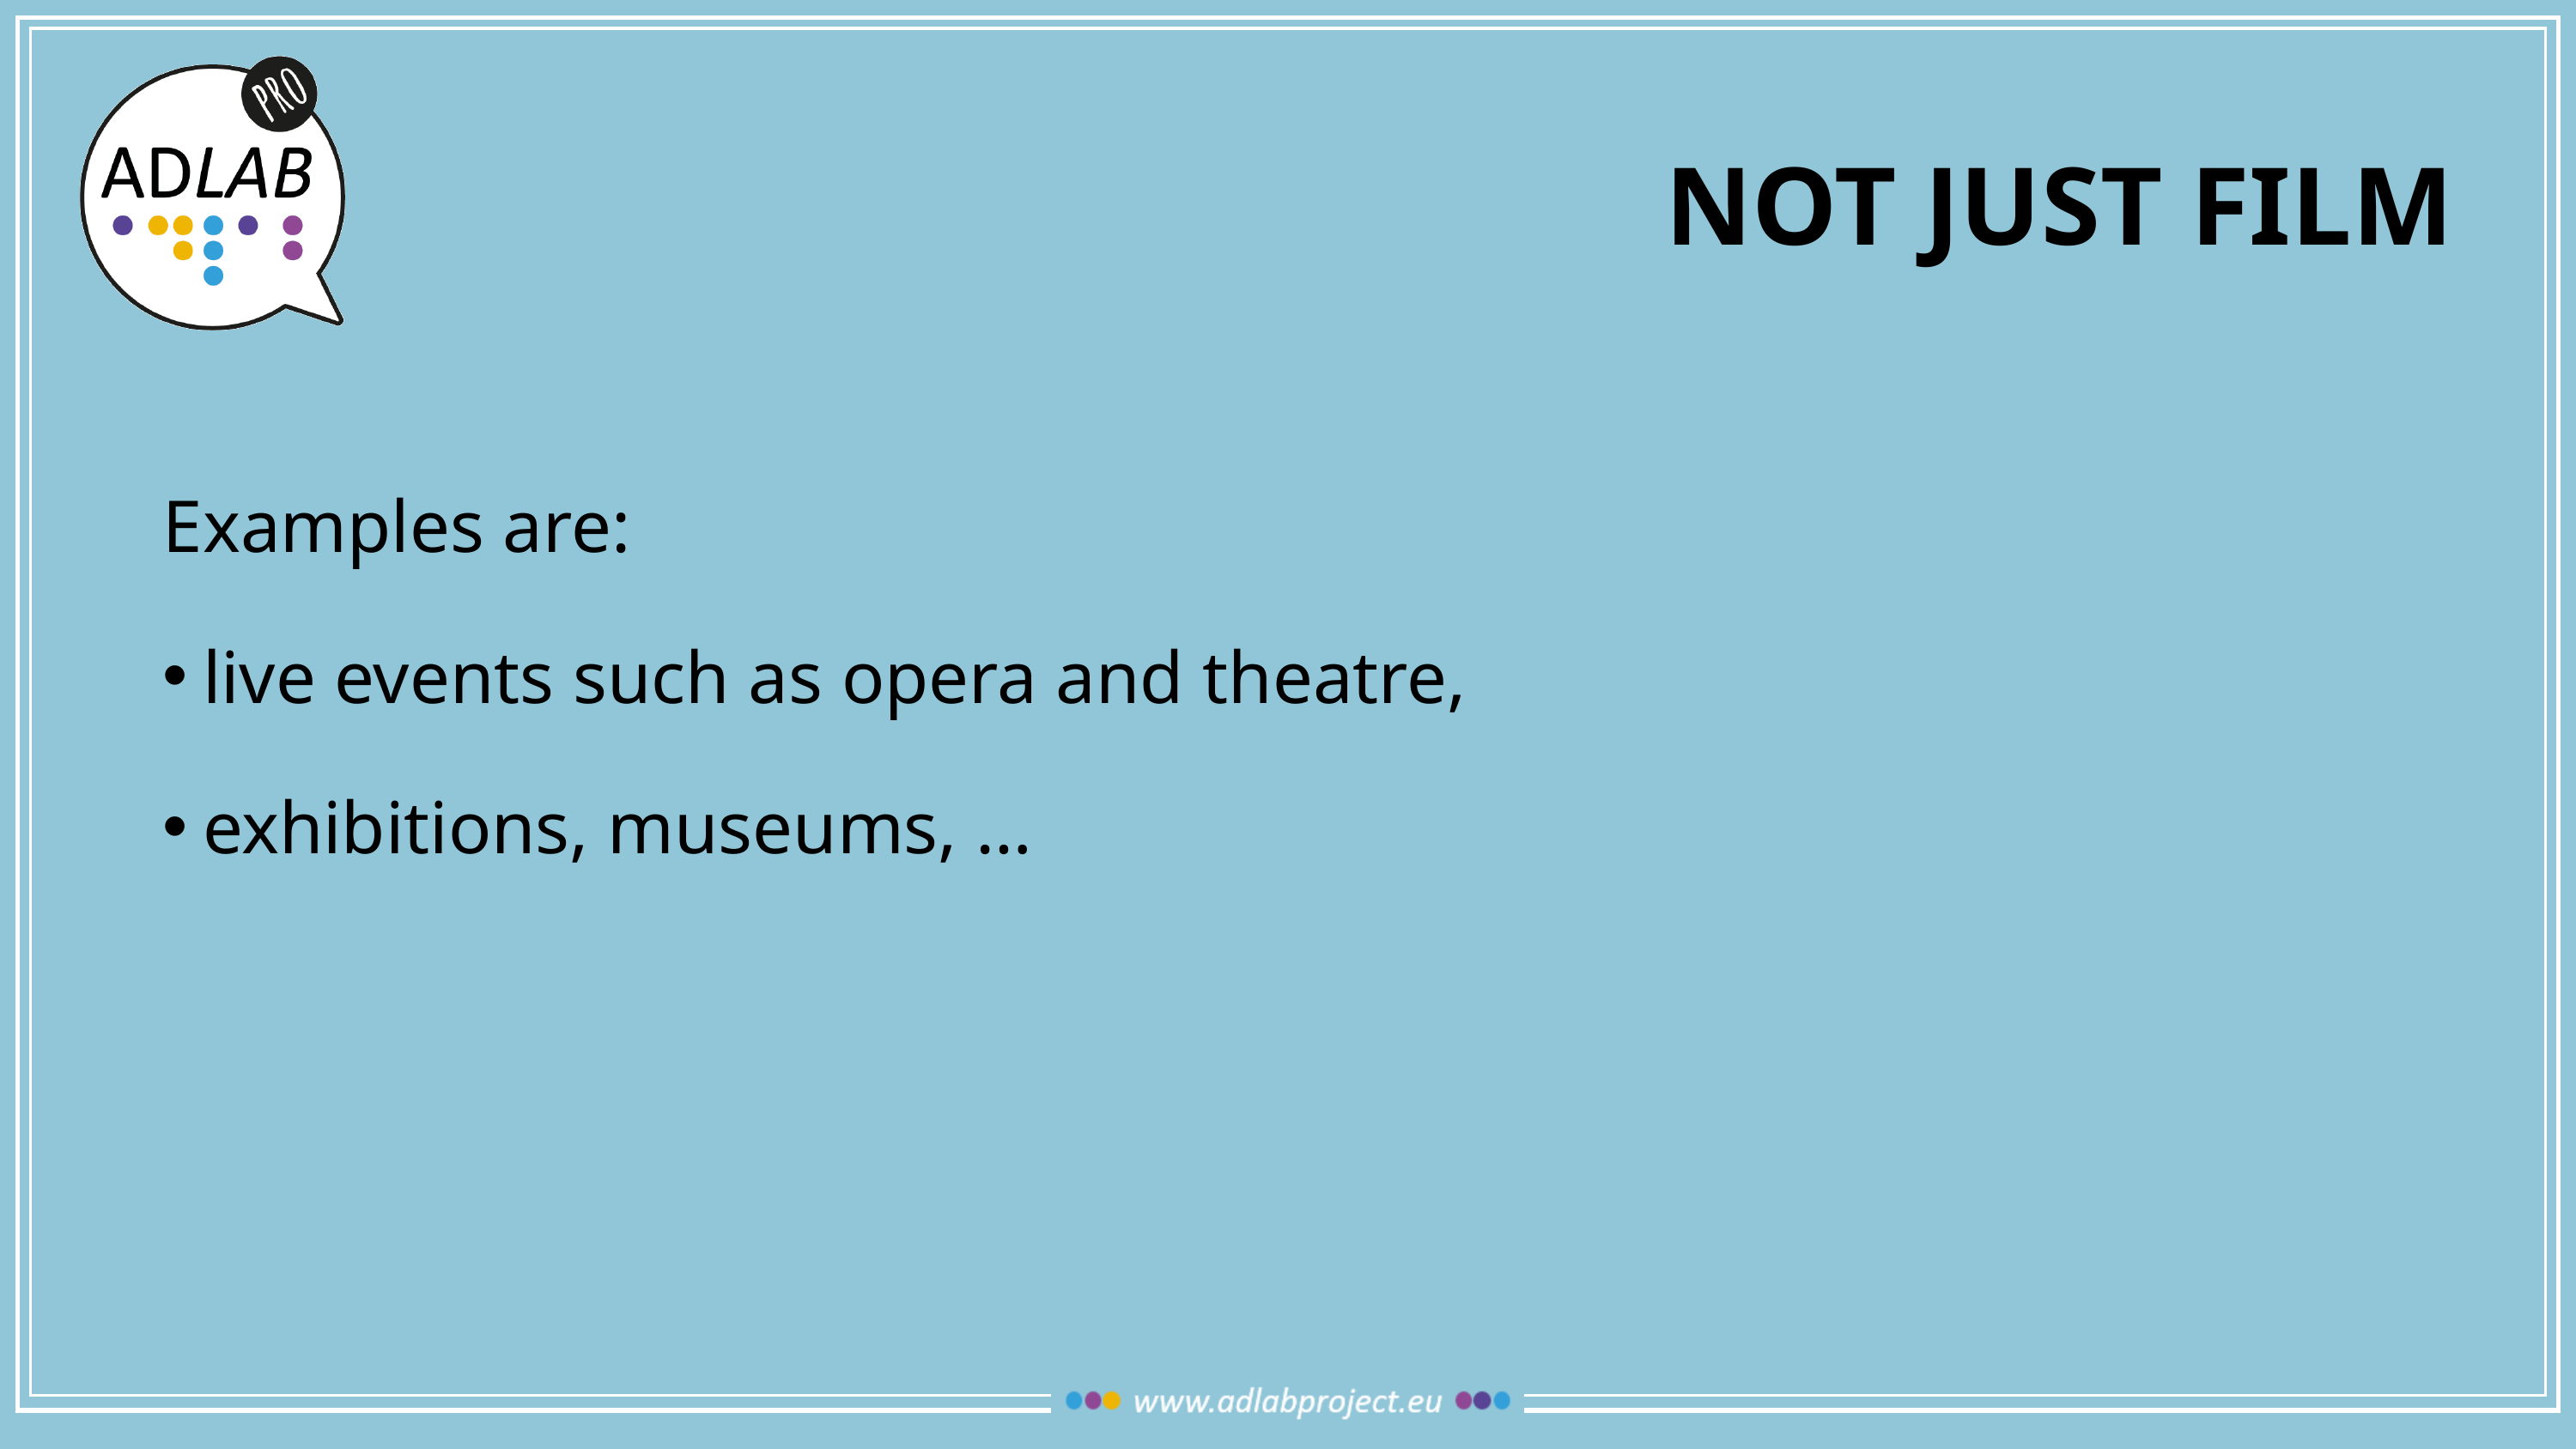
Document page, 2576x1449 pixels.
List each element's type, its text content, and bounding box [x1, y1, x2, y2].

list Examples are: live events such as opera and theatre, exhibitions, museums, … [150, 431, 2467, 1087]
picture [1051, 1378, 1524, 1429]
picture [72, 49, 353, 330]
title NOT JUST FILM [384, 70, 2467, 351]
